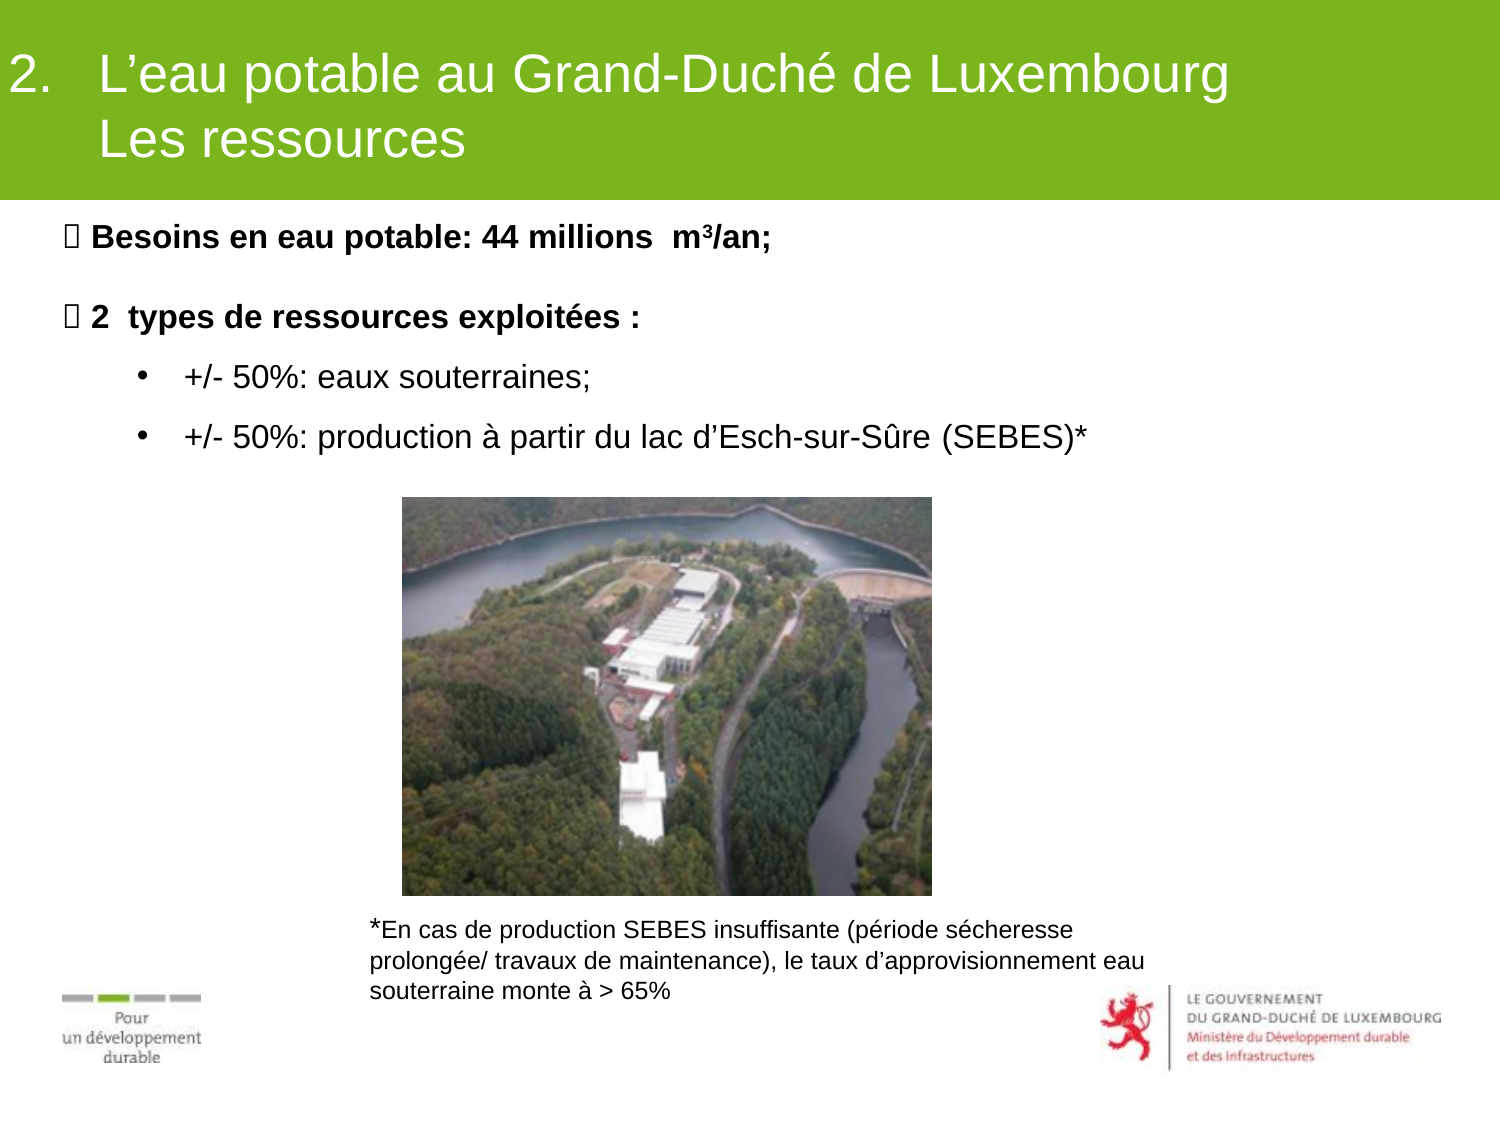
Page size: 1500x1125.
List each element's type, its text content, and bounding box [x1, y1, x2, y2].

text_box *En cas de production SEBES insuffisante (période sécheresse prolongée/ travaux de maintenance), le taux d’approvisionnement eau souterraine monte à > 65% [354, 901, 1216, 1012]
picture [62, 987, 201, 1063]
text_box 2. L’eau potable au Grand-Duché de Luxembourg Les ressources [0, 30, 1500, 176]
picture [1100, 985, 1441, 1075]
text_box  Besoins en eau potable: 44 millions m3/an;  2 types de ressources exploitées : +/- 50%: eaux souterraines; +/- 50%: production à partir du lac d’Esch-sur-Sûre (SEBES)* [47, 208, 1377, 463]
picture [401, 496, 932, 896]
